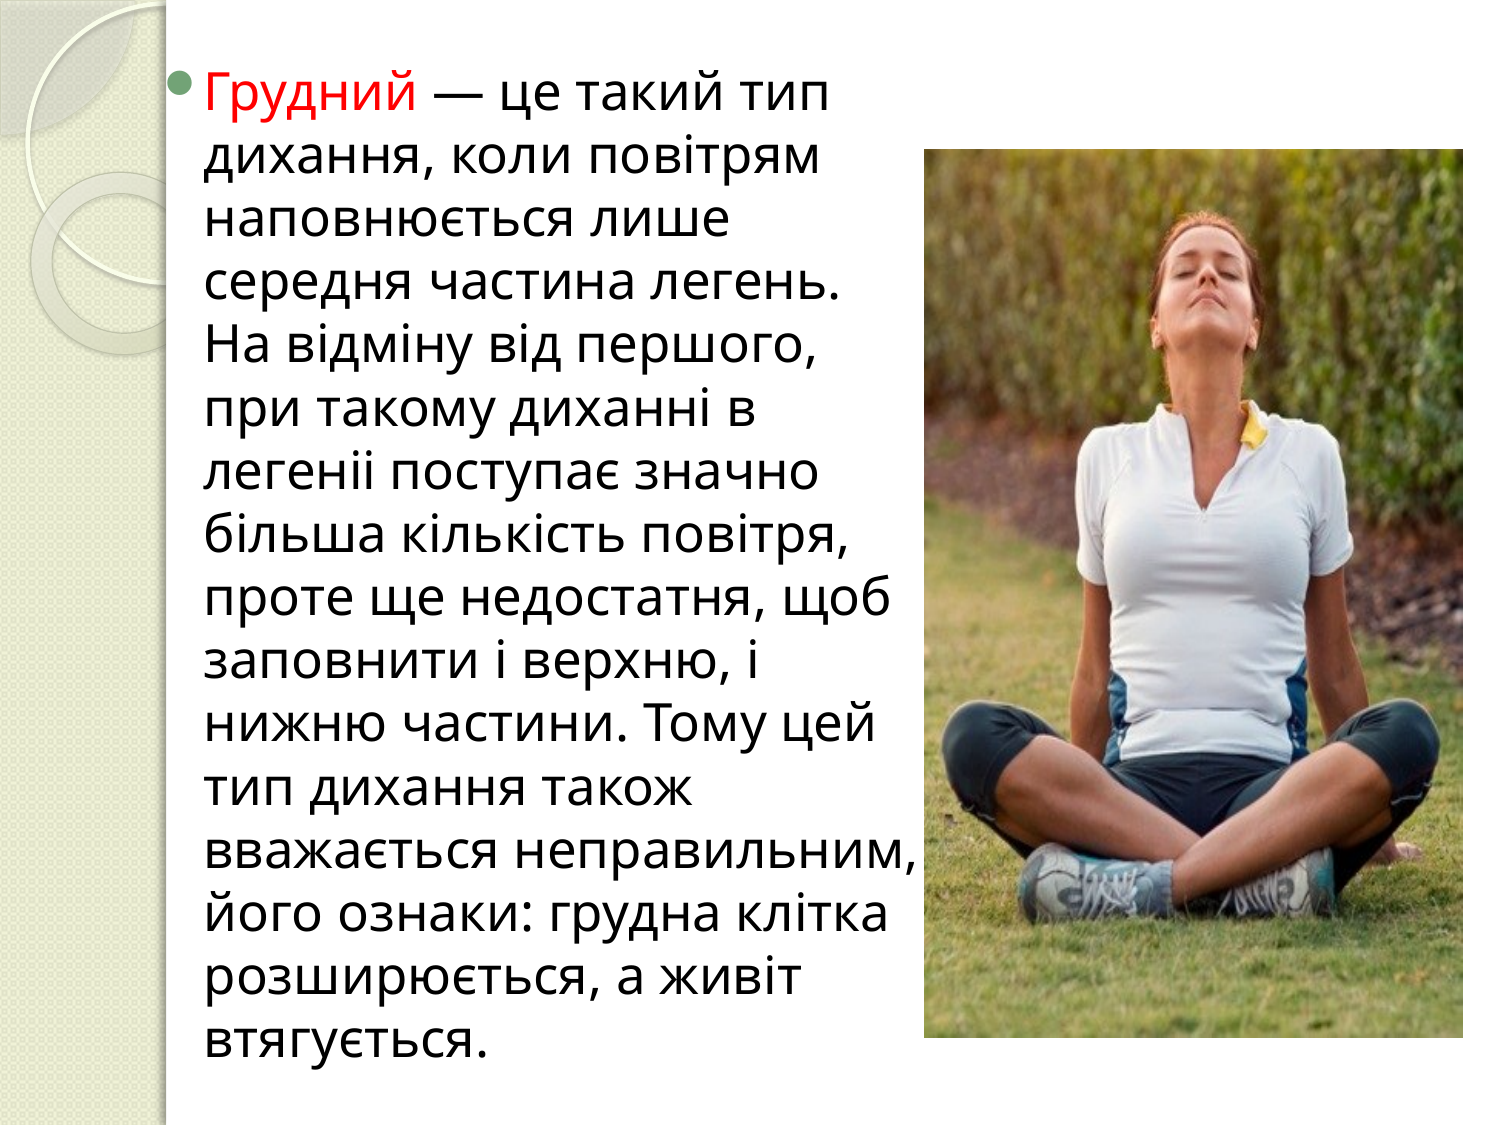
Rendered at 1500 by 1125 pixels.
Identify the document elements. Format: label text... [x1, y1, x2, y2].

list Грудний — це такий тип дихання, коли повітрям наповнюється лише середня частина легень. На відміну від першого, при такому диханні в легеніі поступає значно більша кількість повітря, проте ще недостатня, щоб заповнити і верхню, і нижню частини. Тому цей тип дихання також вважається неправильним, його ознаки: грудна клітка розширюється, а живіт втягується. [137, 50, 938, 1125]
picture [924, 149, 1463, 1038]
